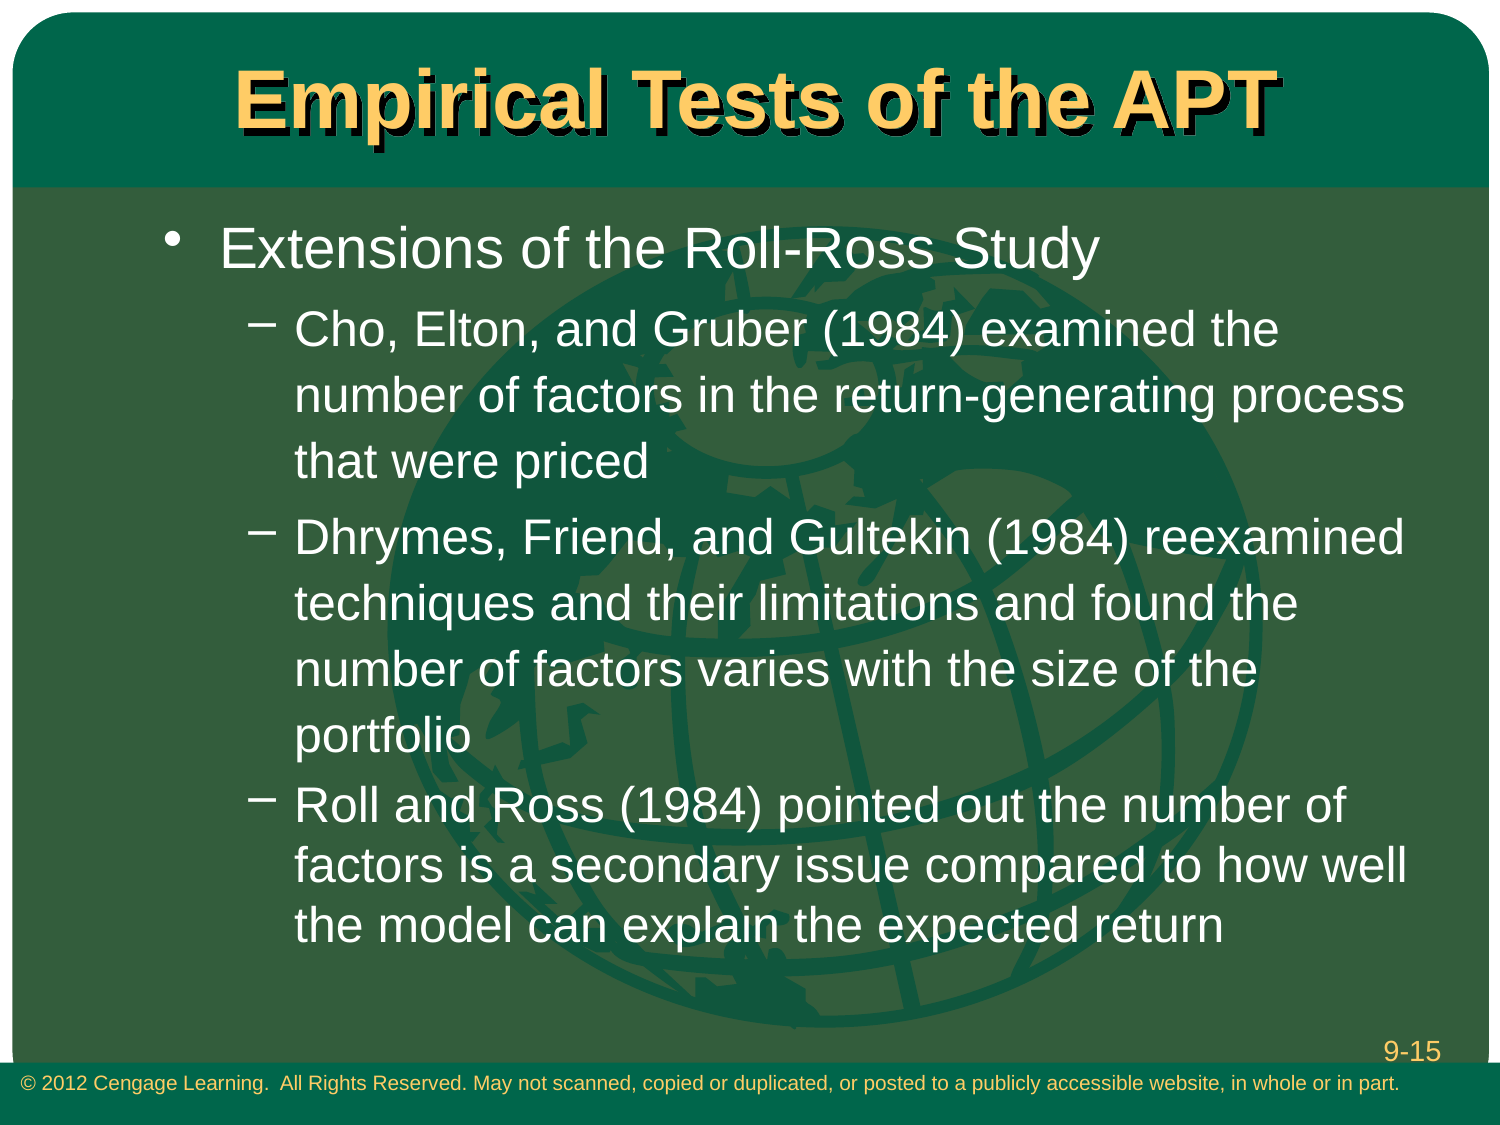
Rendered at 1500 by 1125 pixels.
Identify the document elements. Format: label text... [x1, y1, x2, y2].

title Empirical Tests of the APT [81, 24, 1432, 180]
footer © 2012 Cengage Learning. All Rights Reserved. May not scanned, copied or duplicated, or posted to a publicly accessible website, in whole or in part. [0, 1062, 1500, 1125]
list Extensions of the Roll-Ross Study Cho, Elton, and Gruber (1984) examined the number of factors in the return-generating process that were priced Dhrymes, Friend, and Gultekin (1984) reexamined techniques and their limitations and found the number of factors varies with the size of the portfolio Roll and Ross (1984) pointed out the number of factors is a secondary issue compared to how well the model can explain the expected return [147, 195, 1448, 1040]
slide_number 9-15 [1325, 1025, 1500, 1062]
